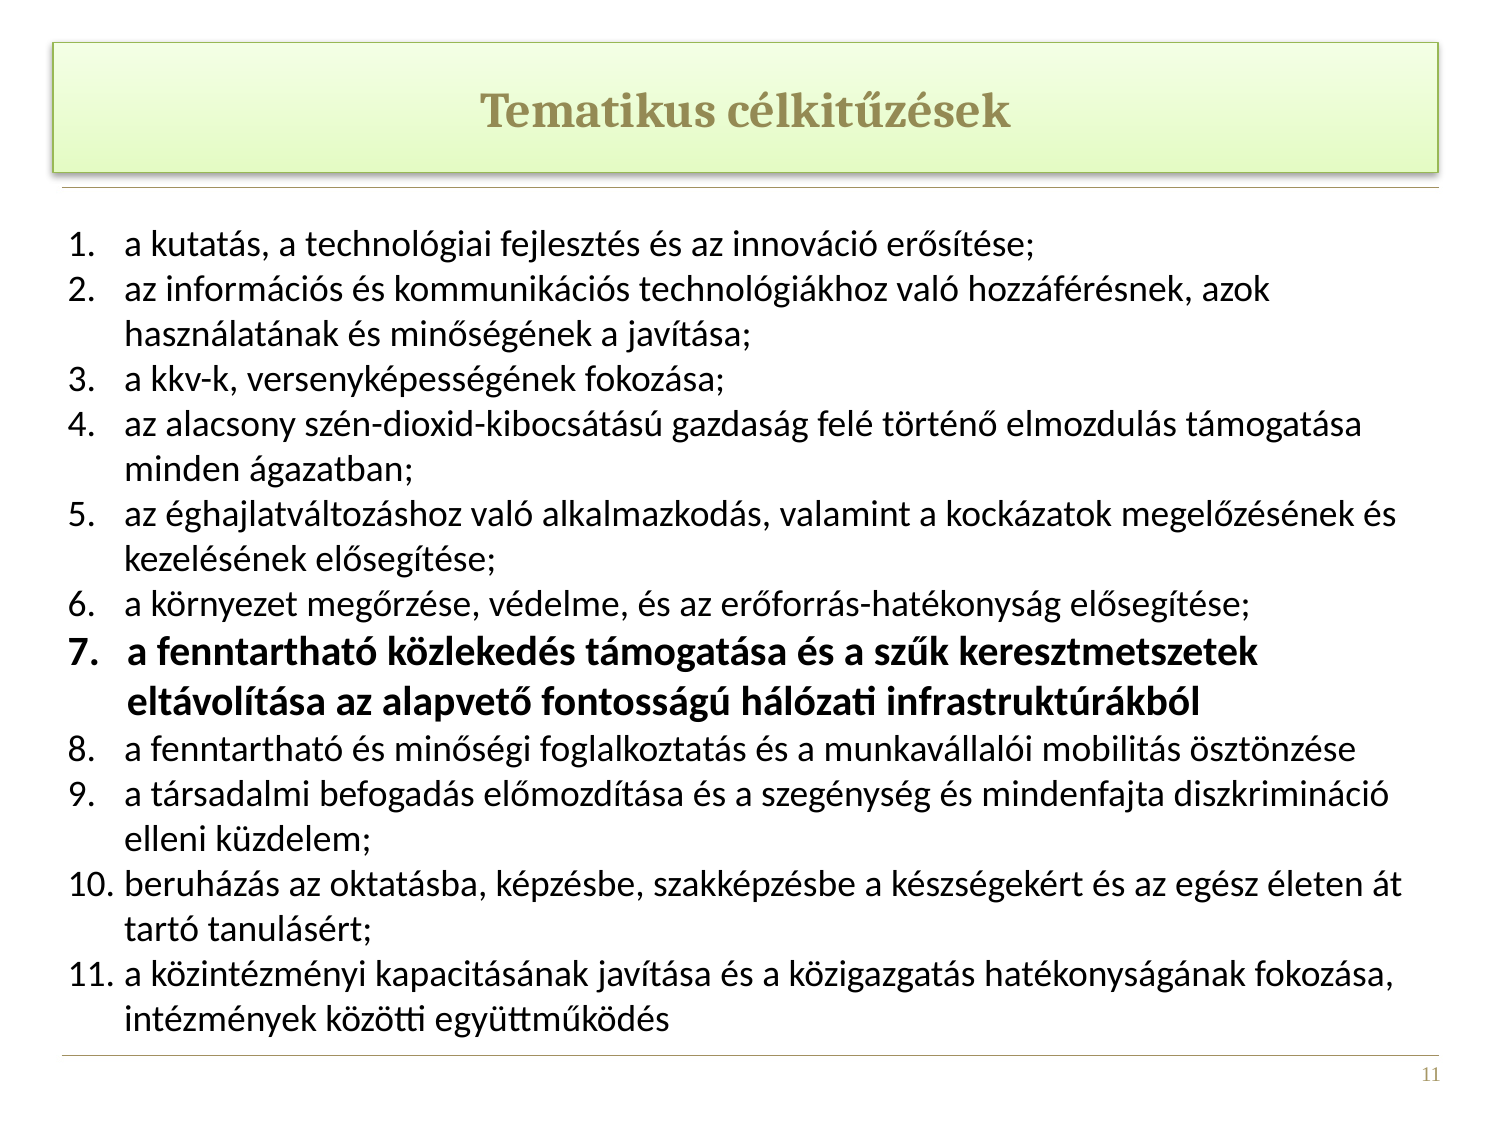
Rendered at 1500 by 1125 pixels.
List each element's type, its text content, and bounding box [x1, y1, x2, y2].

picture [0, 2, 1500, 1123]
text_box Tematikus célkitűzések [52, 42, 1439, 173]
text_box a kutatás, a technológiai fejlesztés és az innováció erősítése; az információs és kommunikációs technológiákhoz való hozzáférésnek, azok használatának és minőségének a javítása; a kkv-k, versenyképességének fokozása; az alacsony szén-dioxid-kibocsátású gazdaság felé történő elmozdulás támogatása minden ágazatban; az éghajlatváltozáshoz való alkalmazkodás, valamint a kockázatok megelőzésének és kezelésének elősegítése; a környezet megőrzése, védelme, és az erőforrás-hatékonyság elősegítése; a fenntartható közlekedés támogatása és a szűk keresztmetszetek eltávolítása az alapvető fontosságú hálózati infrastruktúrákból a fenntartható és minőségi foglalkoztatás és a munkavállalói mobilitás ösztönzése a társadalmi befogadás előmozdítása és a szegénység és mindenfajta diszkrimináció elleni küzdelem; beruházás az oktatásba, képzésbe, szakképzésbe a készségekért és az egész életen át tartó tanulásért; a közintézményi kapacitásának javítása és a közigazgatás hatékonyságának fokozása, intézmények közötti együttműködés [53, 211, 1439, 1047]
